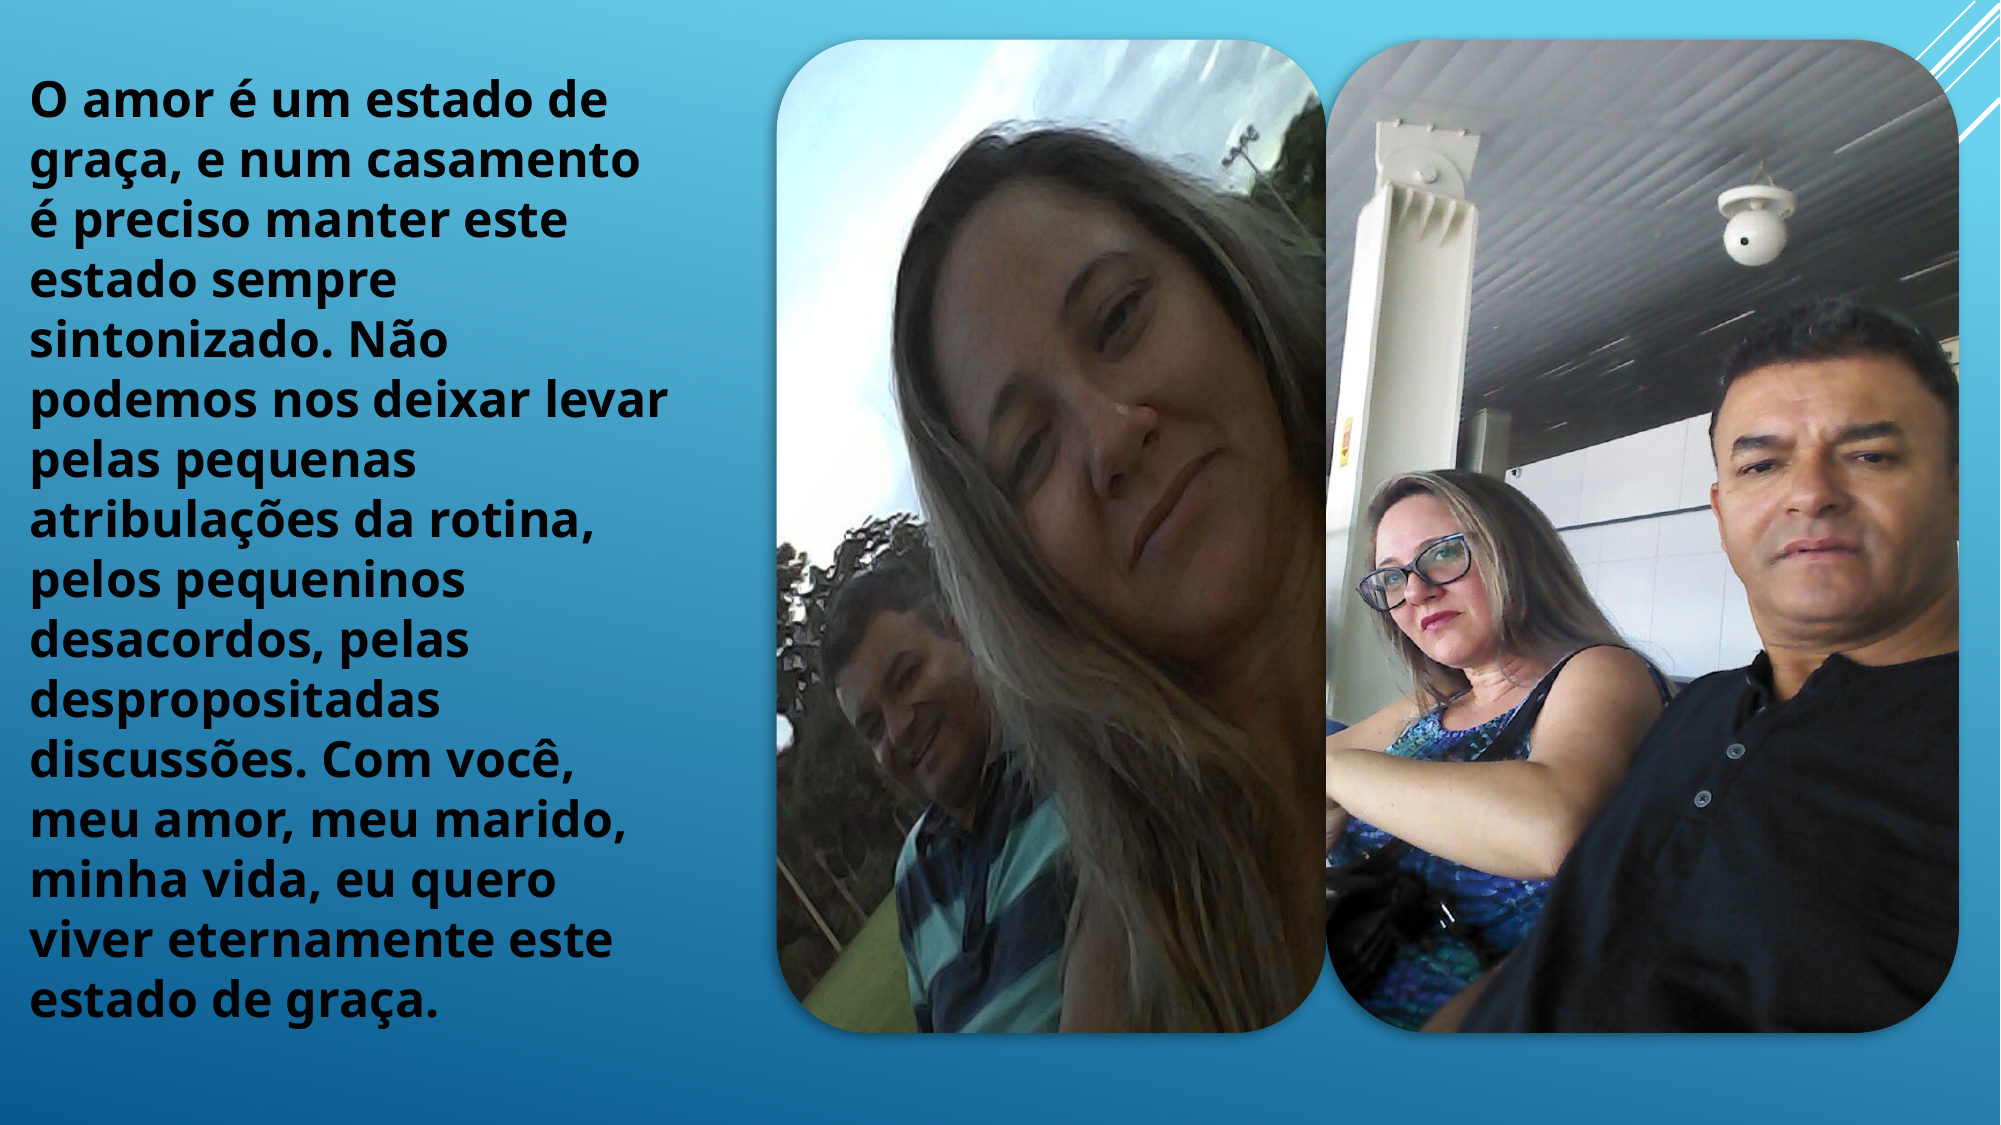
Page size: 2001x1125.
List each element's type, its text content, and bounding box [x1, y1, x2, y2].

picture [776, 39, 1960, 1034]
subtitle O amor é um estado de graça, e num casamento é preciso manter este estado sempre sintonizado. Não podemos nos deixar levar pelas pequenas atribulações da rotina, pelos pequeninos desacordos, pelas despropositadas discussões. Com você, meu amor, meu marido, minha vida, eu quero viver eternamente este estado de graça. [14, 0, 695, 545]
